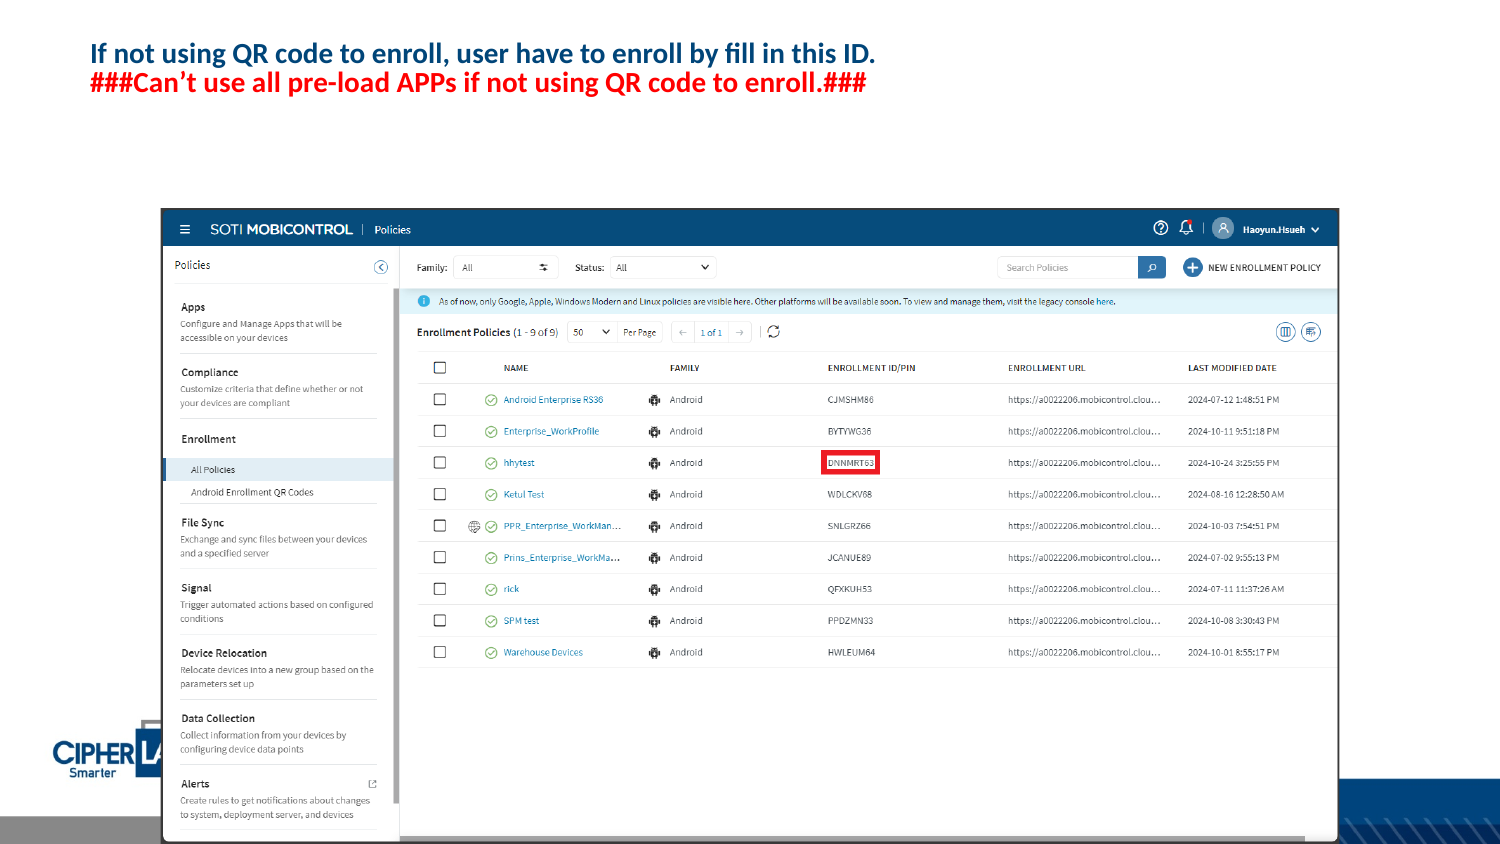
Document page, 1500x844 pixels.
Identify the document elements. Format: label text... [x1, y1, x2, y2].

title If not using QR code to enroll, user have to enroll by fill in this ID. ###Can’t use all pre-load APPs if not using QR code to enroll.### [75, 33, 1447, 175]
picture [0, 0, 1500, 844]
